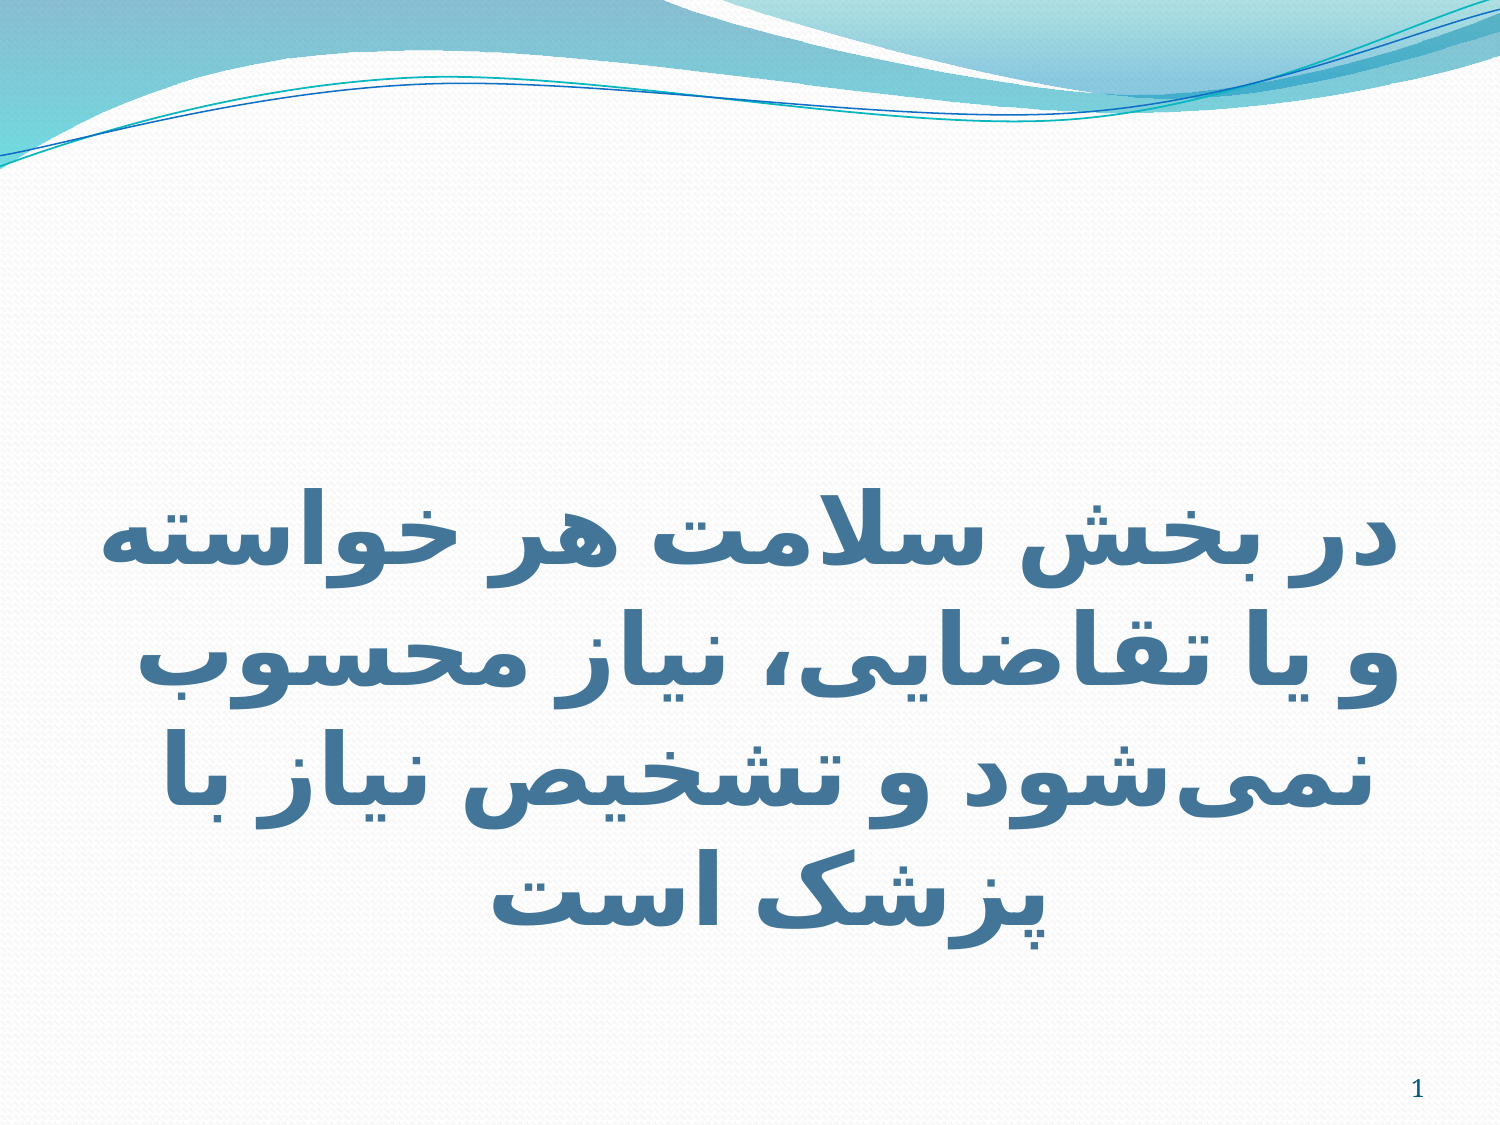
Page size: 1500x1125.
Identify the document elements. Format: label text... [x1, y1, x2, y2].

list در بخش سلامت هر خواسته و یا تقاضایی، نیاز محسوب نمی‌شود و تشخیص نیاز با پزشک است [75, 317, 1425, 1038]
slide_number 1 [1299, 1042, 1425, 1103]
